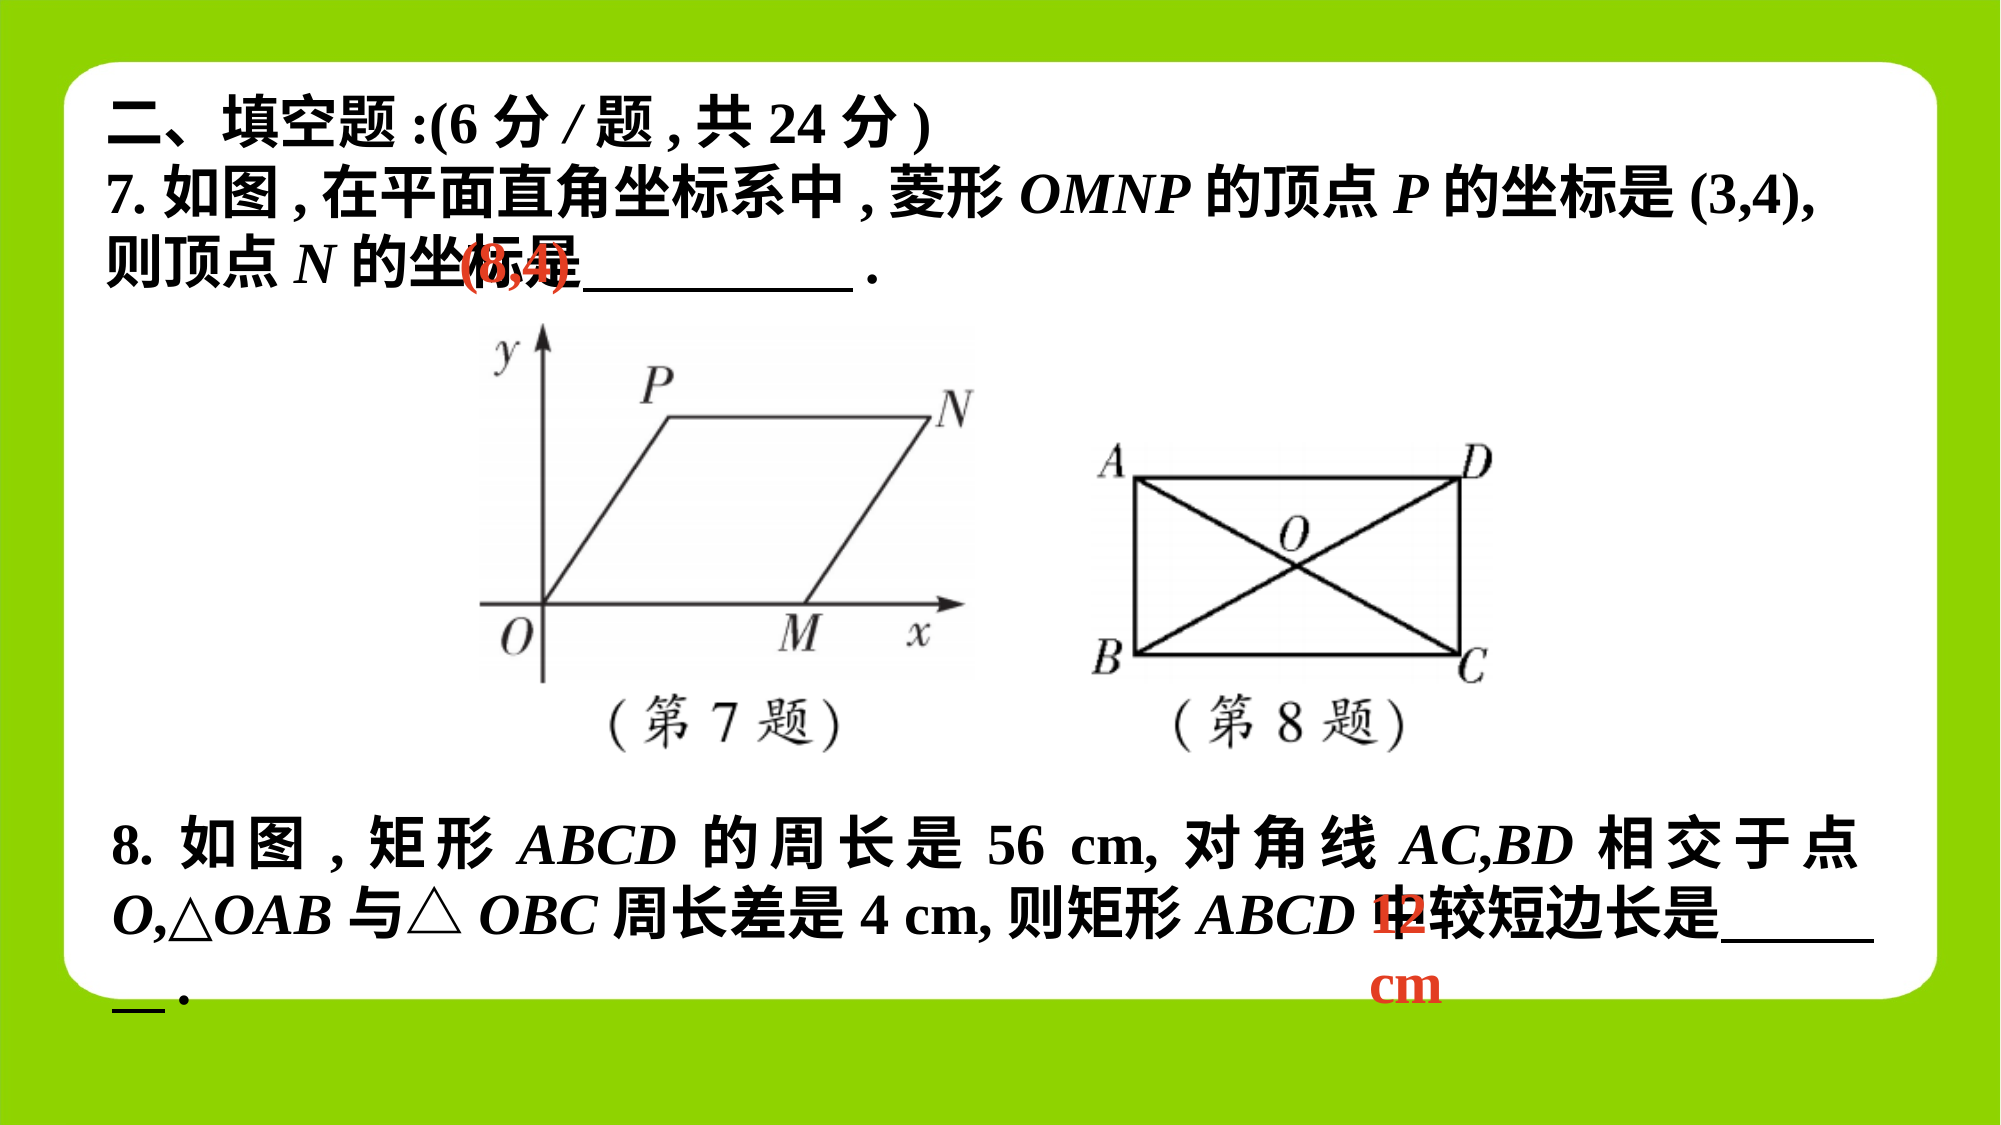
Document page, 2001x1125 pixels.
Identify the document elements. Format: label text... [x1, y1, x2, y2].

text_box (8,4) [444, 216, 611, 372]
text_box 8.如图,矩形ABCD的周长是56 cm,对角线AC,BD相交于点O,△OAB与△OBC周长差是4 cm,则矩形ABCD中较短边长是 . [97, 798, 1890, 1024]
text_box 二、填空题:(6分/题,共24分) 7.如图,在平面直角坐标系中,菱形OMNP的顶点P的坐标是(3,4),则顶点N的坐标是 . [90, 78, 1886, 303]
text_box 12 cm [1354, 868, 1556, 1023]
picture [0, 0, 2001, 1125]
